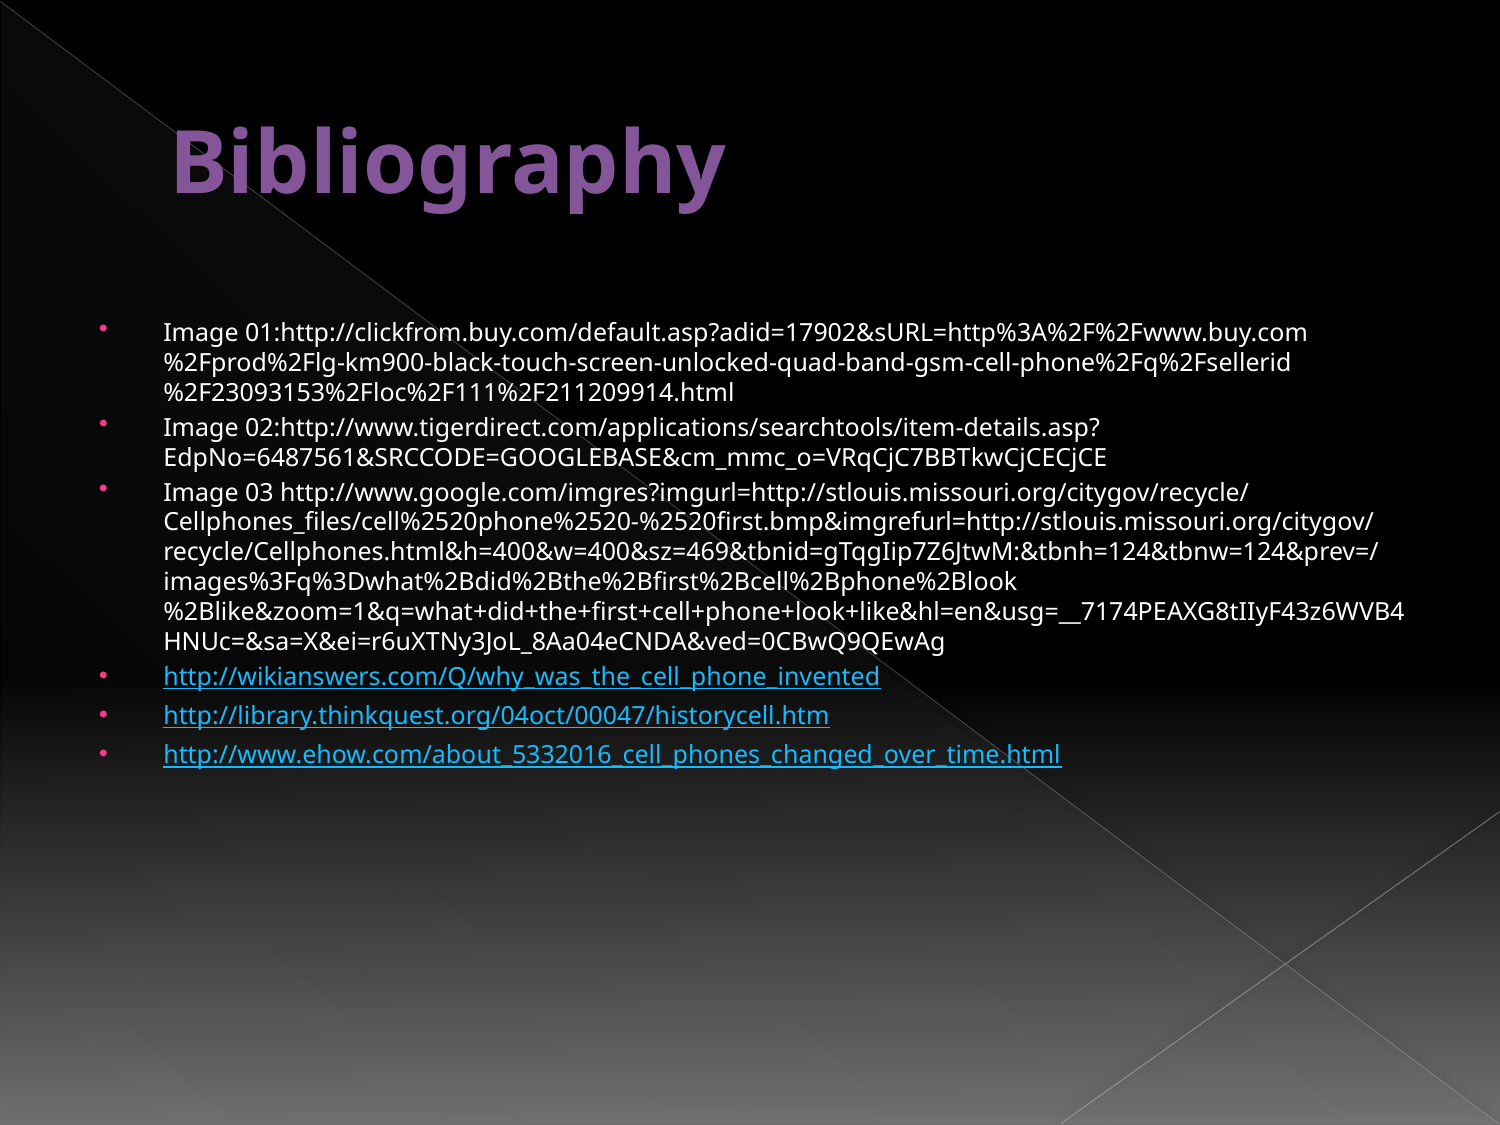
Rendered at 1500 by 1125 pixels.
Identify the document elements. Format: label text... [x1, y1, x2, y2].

title Bibliography [75, 43, 1425, 274]
list Image 01:http://clickfrom.buy.com/default.asp?adid=17902&sURL=http%3A%2F%2Fwww.buy.com%2Fprod%2Flg-km900-black-touch-screen-unlocked-quad-band-gsm-cell-phone%2Fq%2Fsellerid%2F23093153%2Floc%2F111%2F211209914.html Image 02:http://www.tigerdirect.com/applications/searchtools/item-details.asp?EdpNo=6487561&SRCCODE=GOOGLEBASE&cm_mmc_o=VRqCjC7BBTkwCjCECjCE Image 03 http://www.google.com/imgres?imgurl=http://stlouis.missouri.org/citygov/recycle/Cellphones_files/cell%2520phone%2520-%2520first.bmp&imgrefurl=http://stlouis.missouri.org/citygov/recycle/Cellphones.html&h=400&w=400&sz=469&tbnid=gTqgIip7Z6JtwM:&tbnh=124&tbnw=124&prev=/images%3Fq%3Dwhat%2Bdid%2Bthe%2Bfirst%2Bcell%2Bphone%2Blook%2Blike&zoom=1&q=what+did+the+first+cell+phone+look+like&hl=en&usg=__7174PEAXG8tIIyF43z6WVB4HNUc=&sa=X&ei=r6uXTNy3JoL_8Aa04eCNDA&ved=0CBwQ9QEwAg http://wikianswers.com/Q/why_was_the_cell_phone_invented http://library.thinkquest.org/04oct/00047/historycell.htm http://www.ehow.com/about_5332016_cell_phones_changed_over_time.html [75, 308, 1425, 1059]
